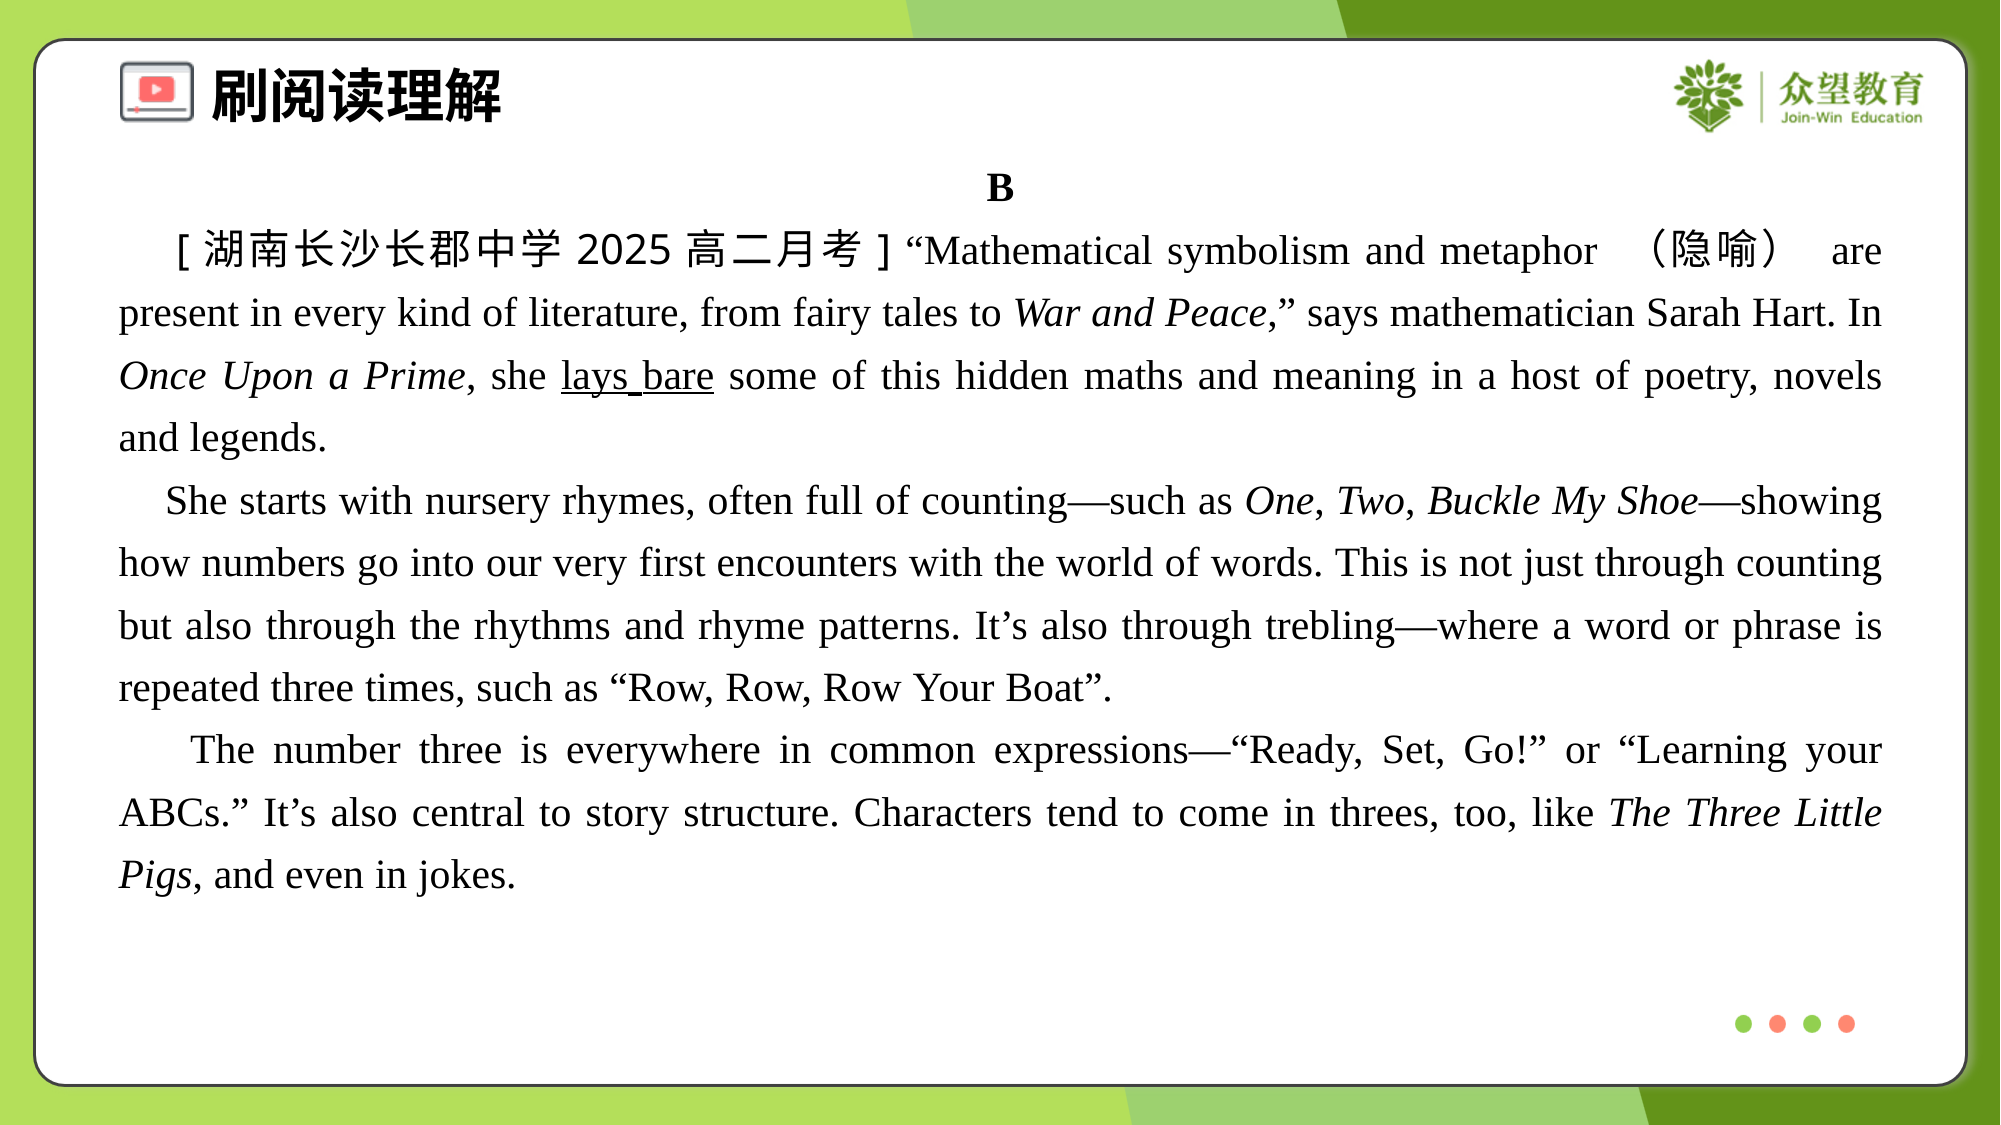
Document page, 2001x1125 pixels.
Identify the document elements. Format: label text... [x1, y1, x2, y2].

picture [0, 0, 2000, 1125]
text_box B [湖南长沙长郡中学2025高二月考] “Mathematical symbolism and metaphor （隐喻） are present in every kind of literature, from fairy tales to War and Peace,” says mathematician Sarah Hart. In Once Upon a Prime, she lays bare some of this hidden maths and meaning in a host of poetry, novels and legends. She starts with nursery rhymes, often full of counting—such as One, Two, Buckle My Shoe—showing how numbers go into our very first encounters with the world of words. This is not just through counting but also through the rhythms and rhyme patterns. It’s also through trebling—where a word or phrase is repeated three times, such as “Row, Row, Row Your Boat”. The number three is everywhere in common expressions—“Ready, Set, Go!” or “Learning your ABCs.” It’s also central to story structure. Characters tend to come in threes, too, like The Three Little Pigs, and even in jokes. [118, 147, 1883, 898]
